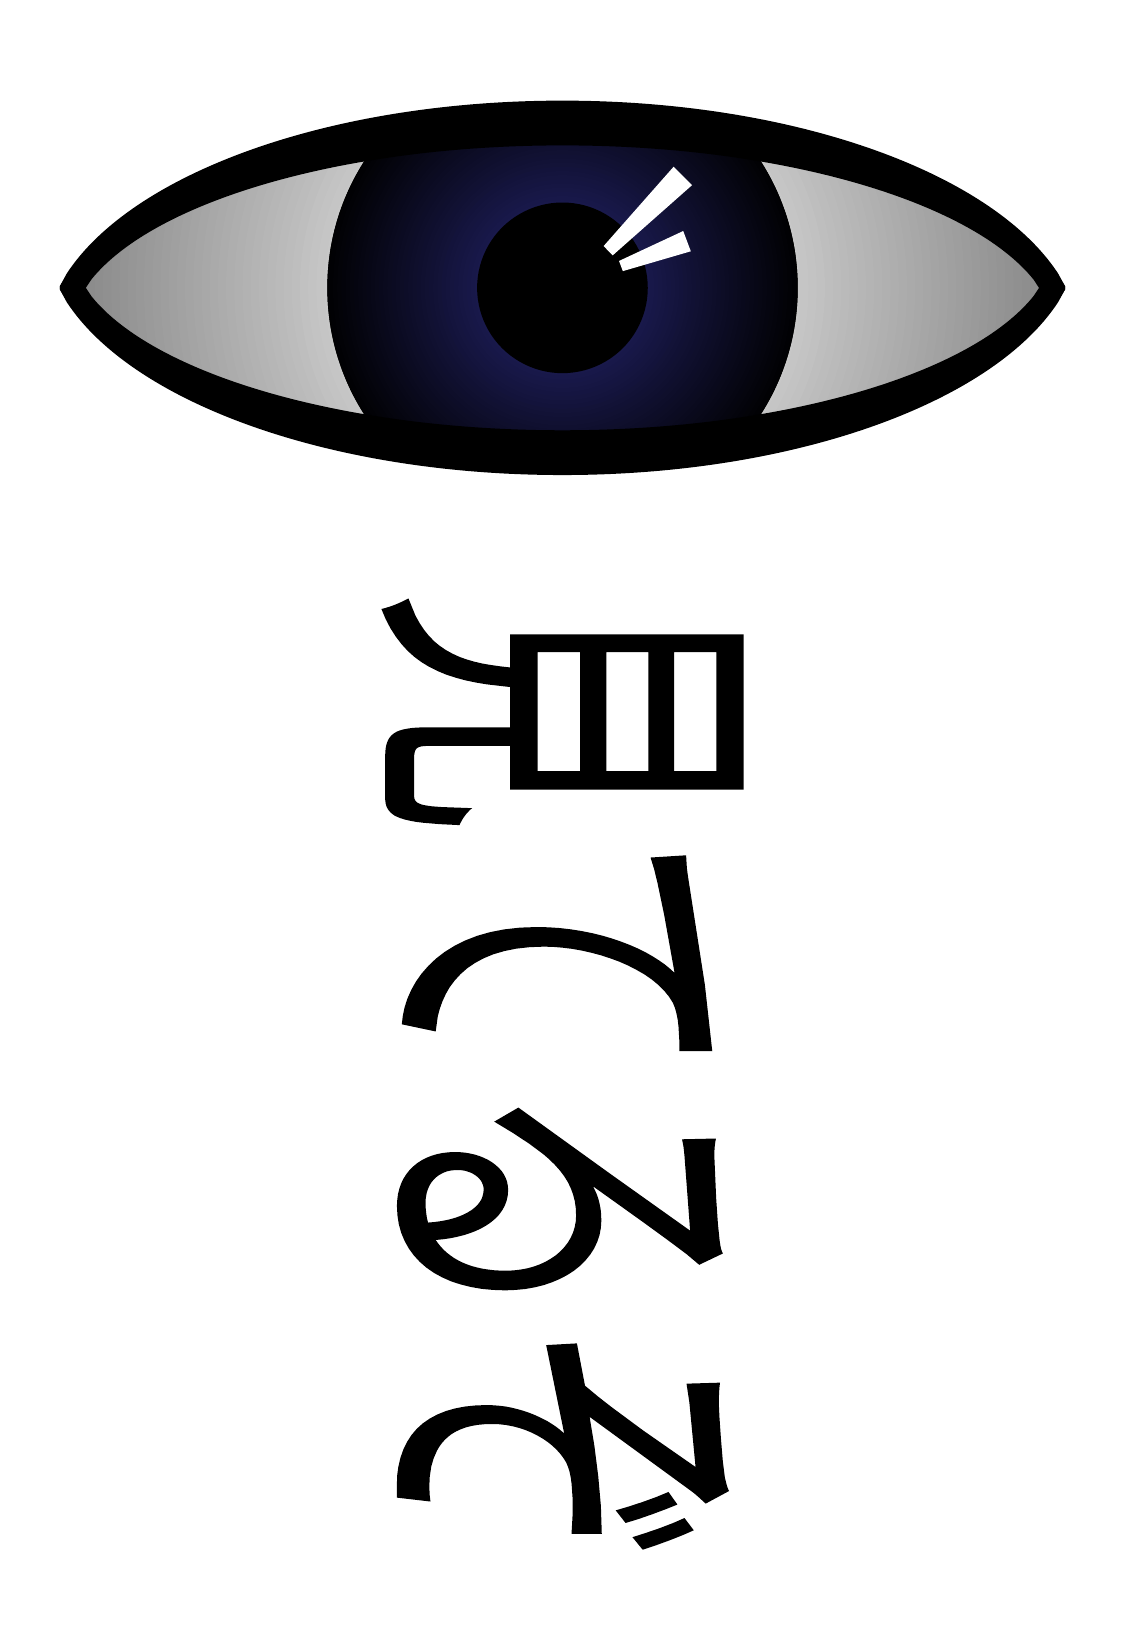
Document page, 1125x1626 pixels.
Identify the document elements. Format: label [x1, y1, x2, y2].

text_box [62, 103, 1063, 473]
